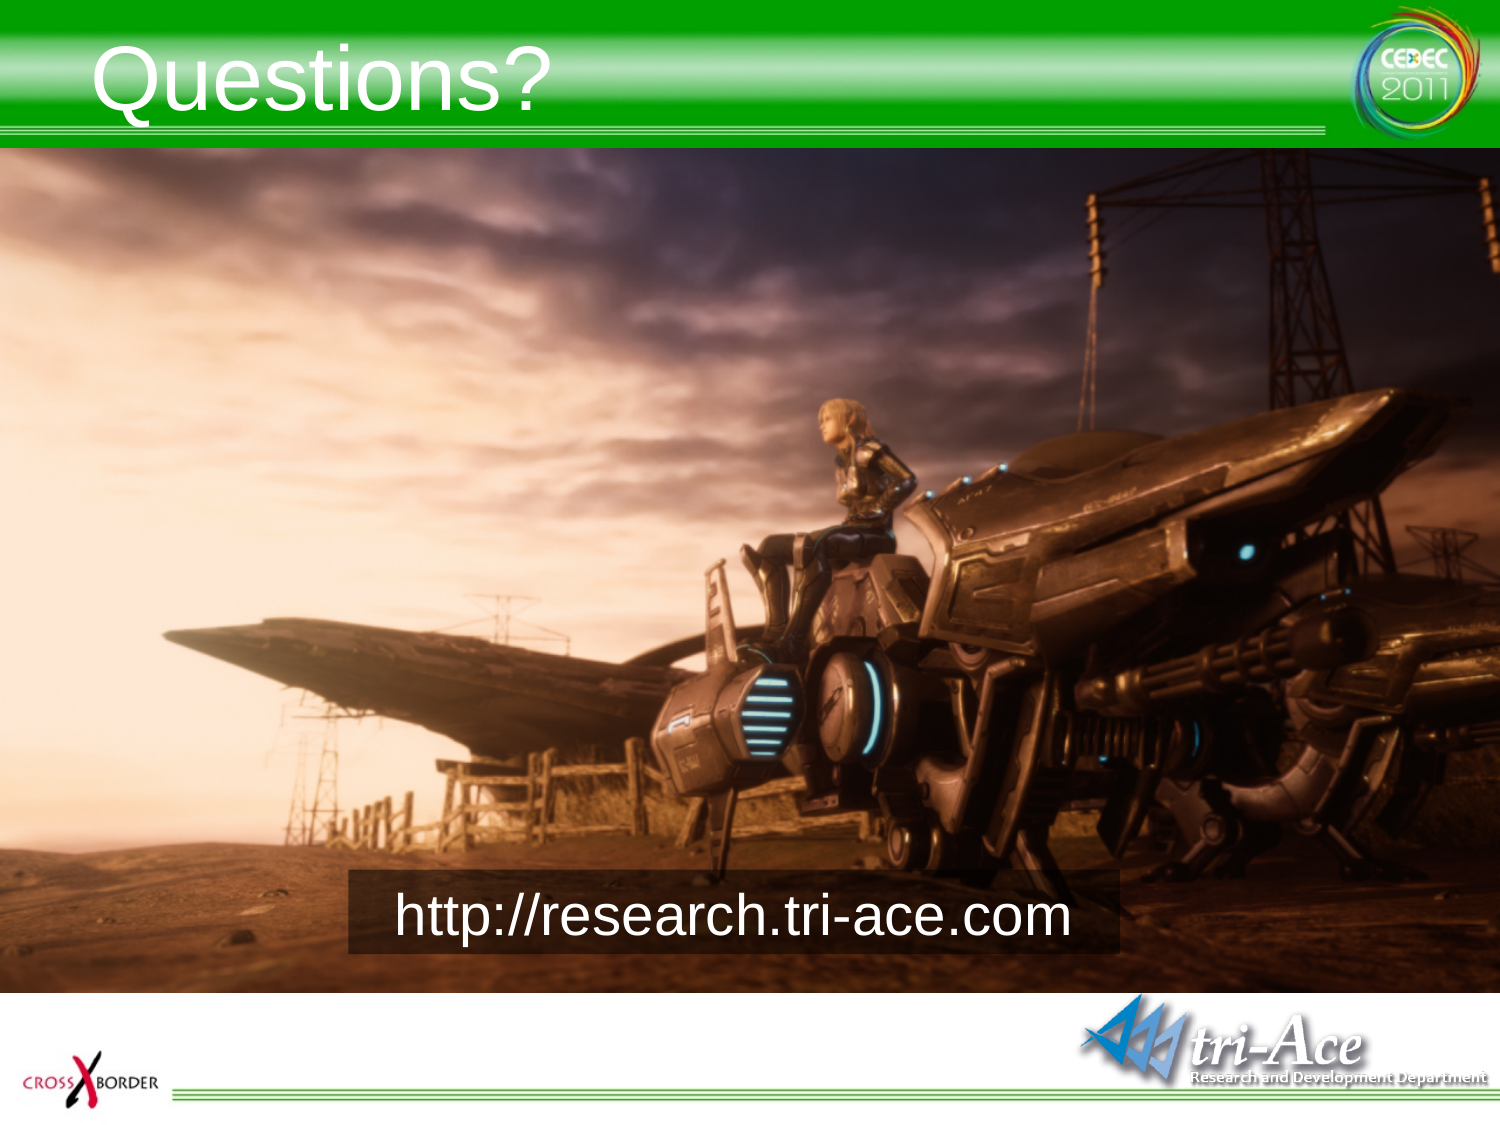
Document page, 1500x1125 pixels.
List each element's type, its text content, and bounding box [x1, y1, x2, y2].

picture [0, 0, 1500, 1125]
title Questions? [74, 7, 1426, 140]
